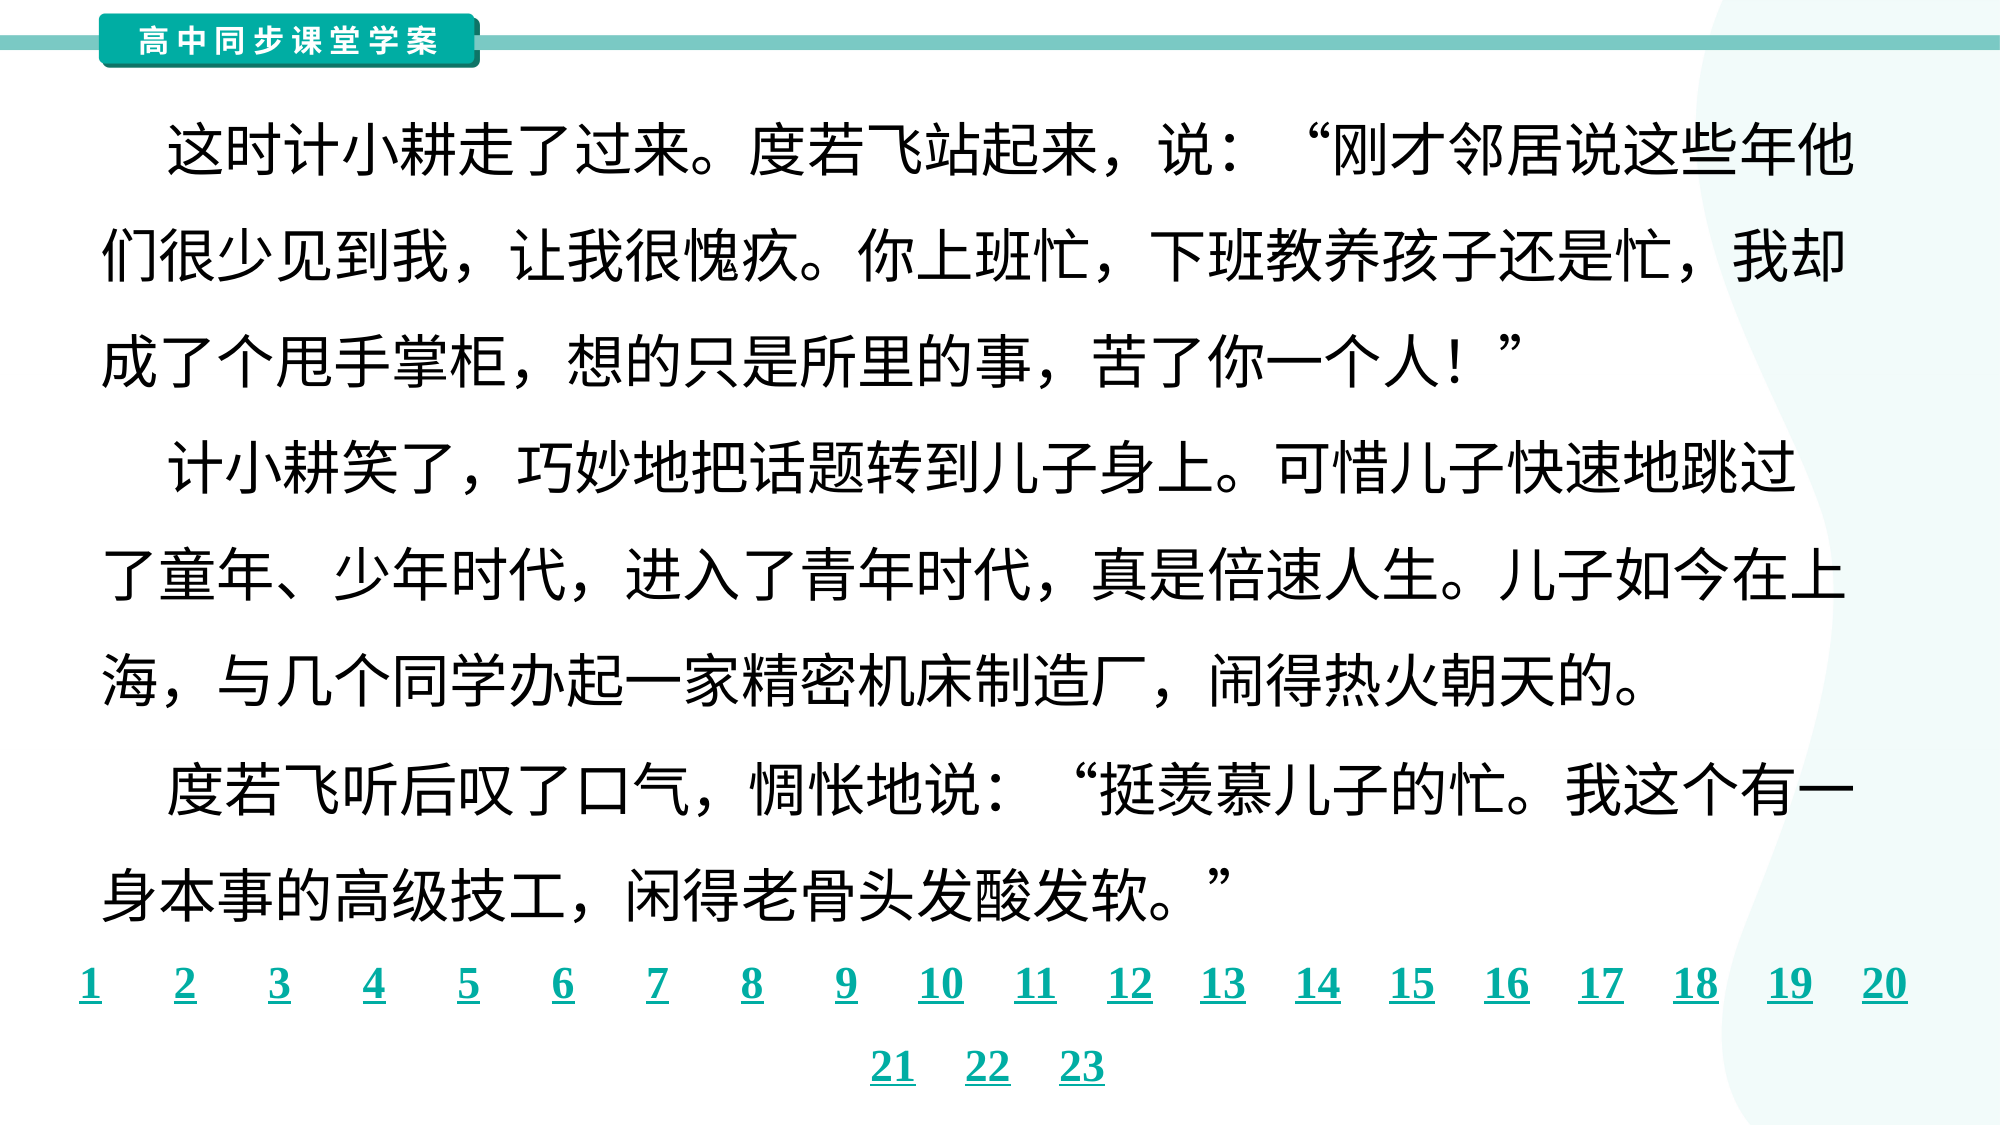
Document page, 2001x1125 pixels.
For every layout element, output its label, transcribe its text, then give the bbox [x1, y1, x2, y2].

text_box 度若飞听后叹了口气，惆怅地说：“挺羡慕儿子的忙。我这个有一 身本事的高级技工，闲得老骨头发酸发软。” [100, 716, 1899, 930]
text_box 这时计小耕走了过来。度若飞站起来，说：“刚才邻居说这些年他 们很少见到我，让我很愧疚。你上班忙，下班教养孩子还是忙，我却 成了个甩手掌柜，想的只是所里的事，苦了你一个人！” 计小耕笑了，巧妙地把话题转到儿子身上。可惜儿子快速地跳过 了童年、少年时代，进入了青年时代，真是倍速人生。儿子如今在上 海，与几个同学办起一家精密机床制造厂，闹得热火朝天的。 [100, 76, 1899, 715]
picture [0, 0, 2000, 1125]
